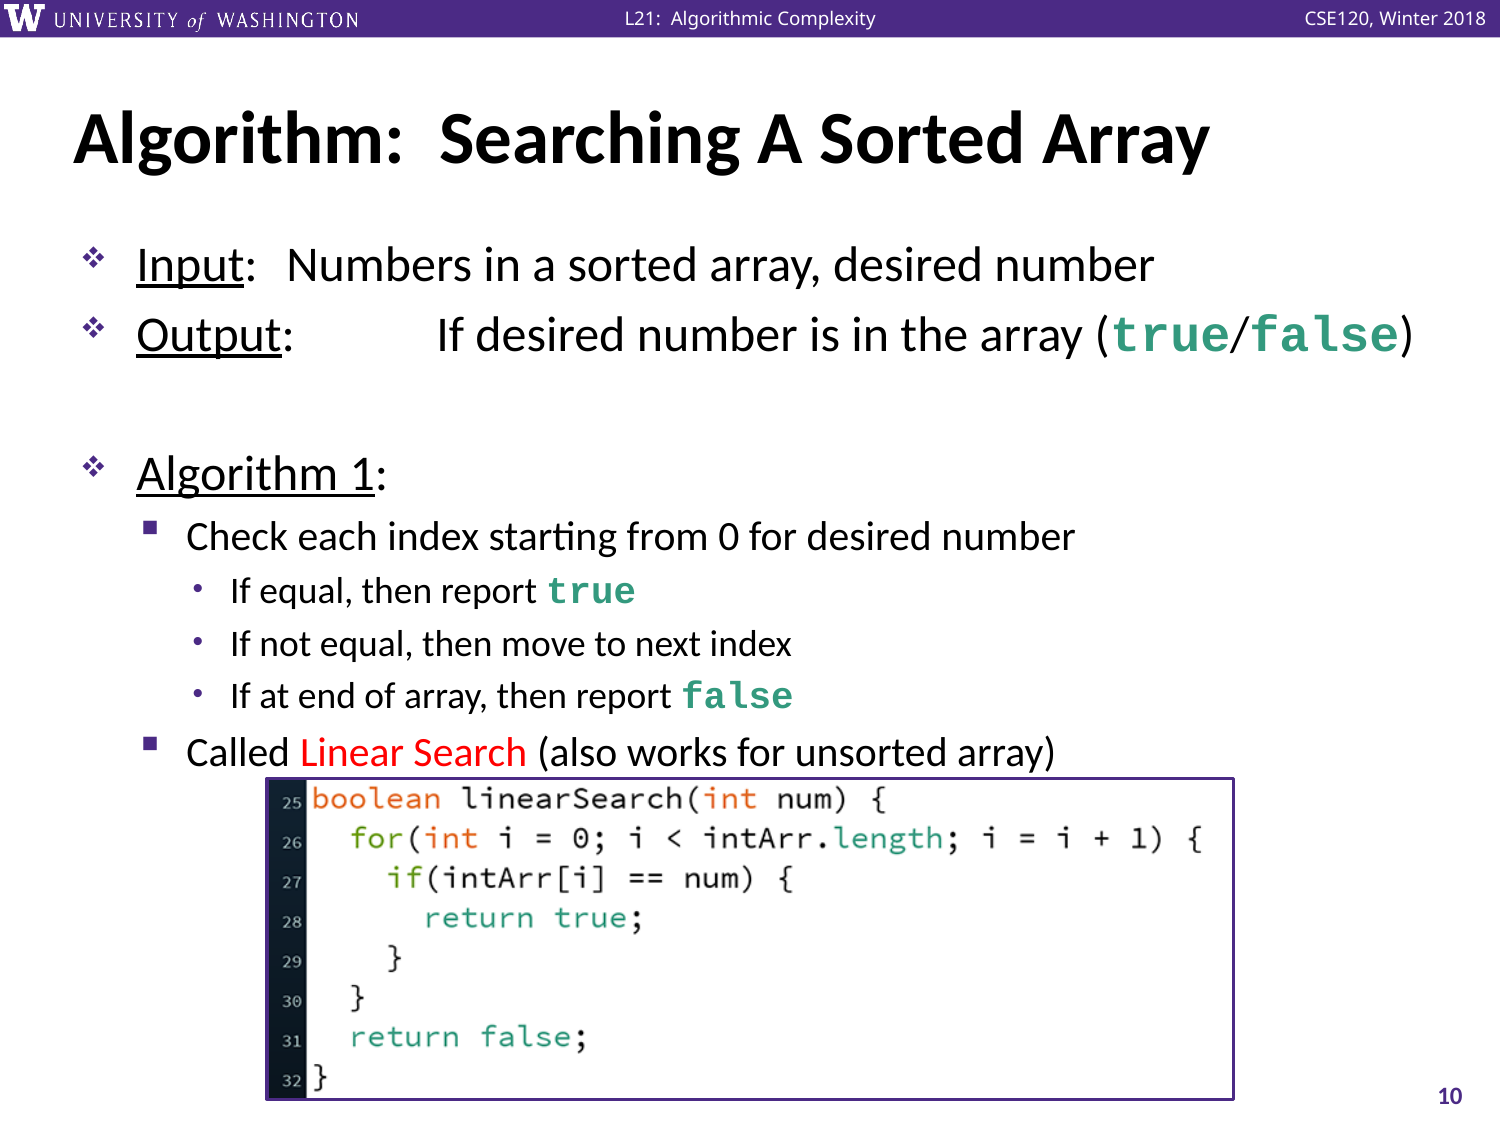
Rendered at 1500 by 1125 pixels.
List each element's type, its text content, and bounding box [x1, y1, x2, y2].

picture [268, 779, 1233, 1098]
picture [4, 4, 358, 32]
title Algorithm: Searching A Sorted Array [58, 71, 1438, 197]
list Input: Numbers in a sorted array, desired number Output: If desired number is in the array (true/false) Algorithm 1: Check each index starting from 0 for desired number If equal, then report true If not equal, then move to next index If at end of array, then report false Called Linear Search (also works for unsorted array) [64, 223, 1438, 1040]
slide_number 10 [1400, 1065, 1500, 1125]
